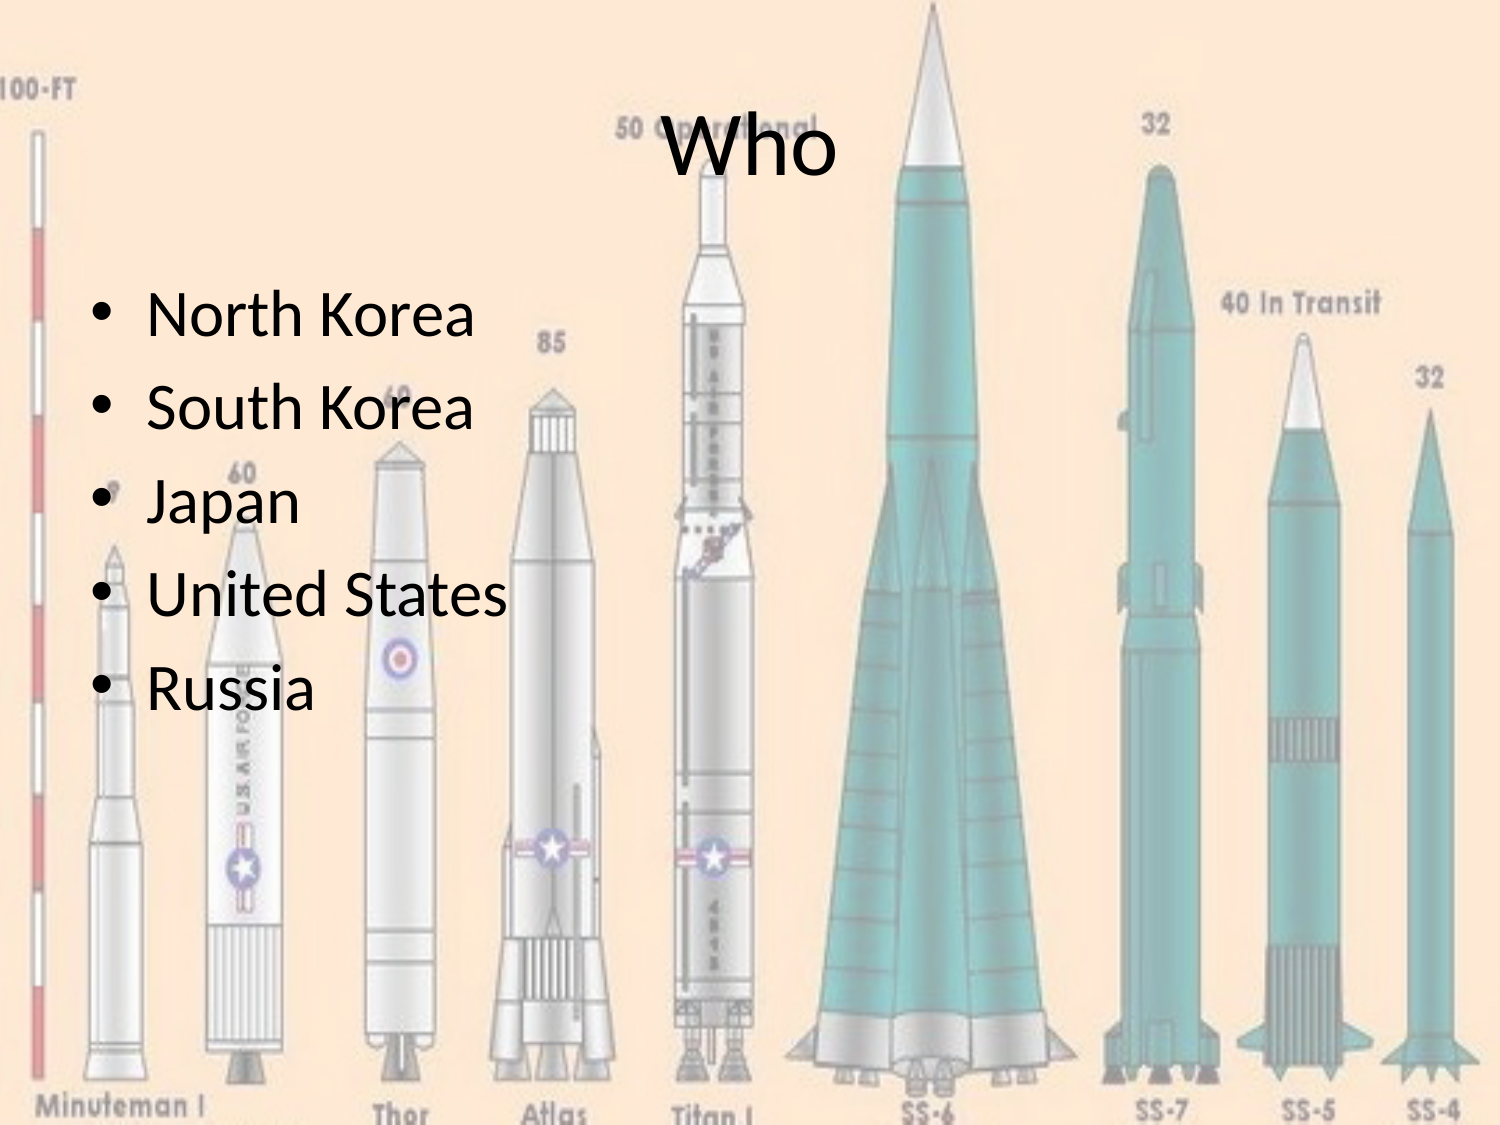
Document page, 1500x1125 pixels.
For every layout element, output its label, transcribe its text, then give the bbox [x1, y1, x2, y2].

title Who [75, 45, 1425, 233]
list North Korea South Korea Japan United States Russia [75, 262, 1425, 1005]
